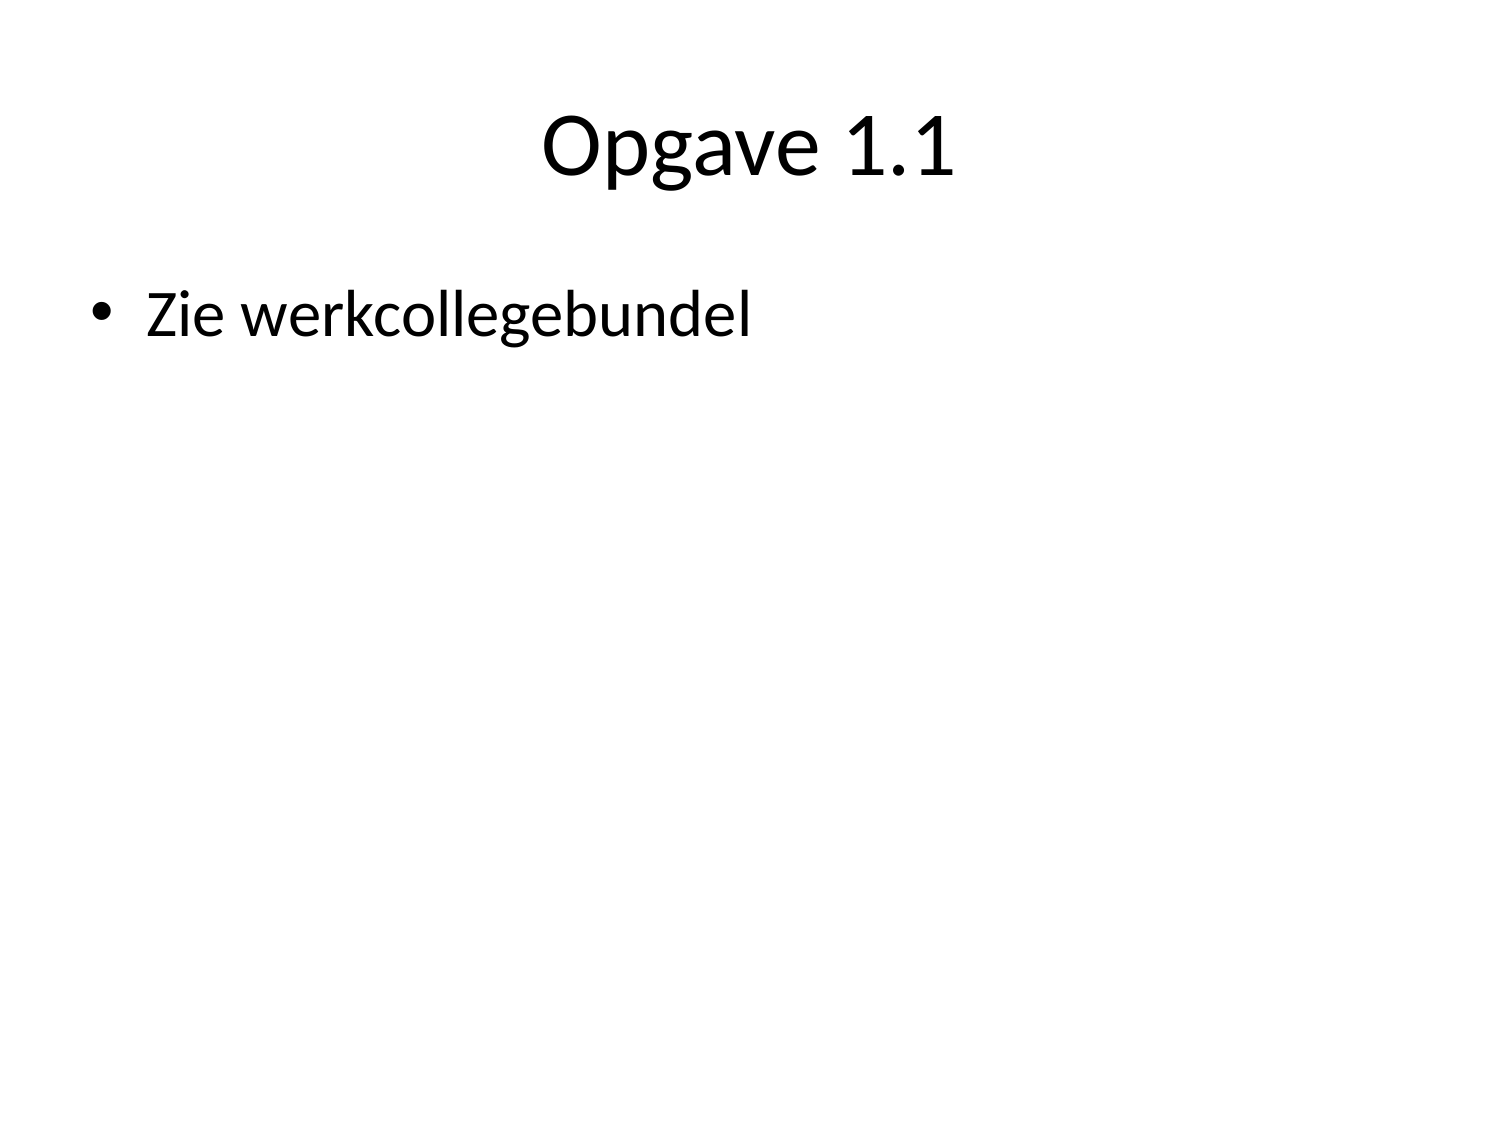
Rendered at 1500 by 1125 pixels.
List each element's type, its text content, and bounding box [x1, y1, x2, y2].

title Opgave 1.1 [75, 45, 1425, 233]
list Zie werkcollegebundel [75, 262, 1425, 1005]
